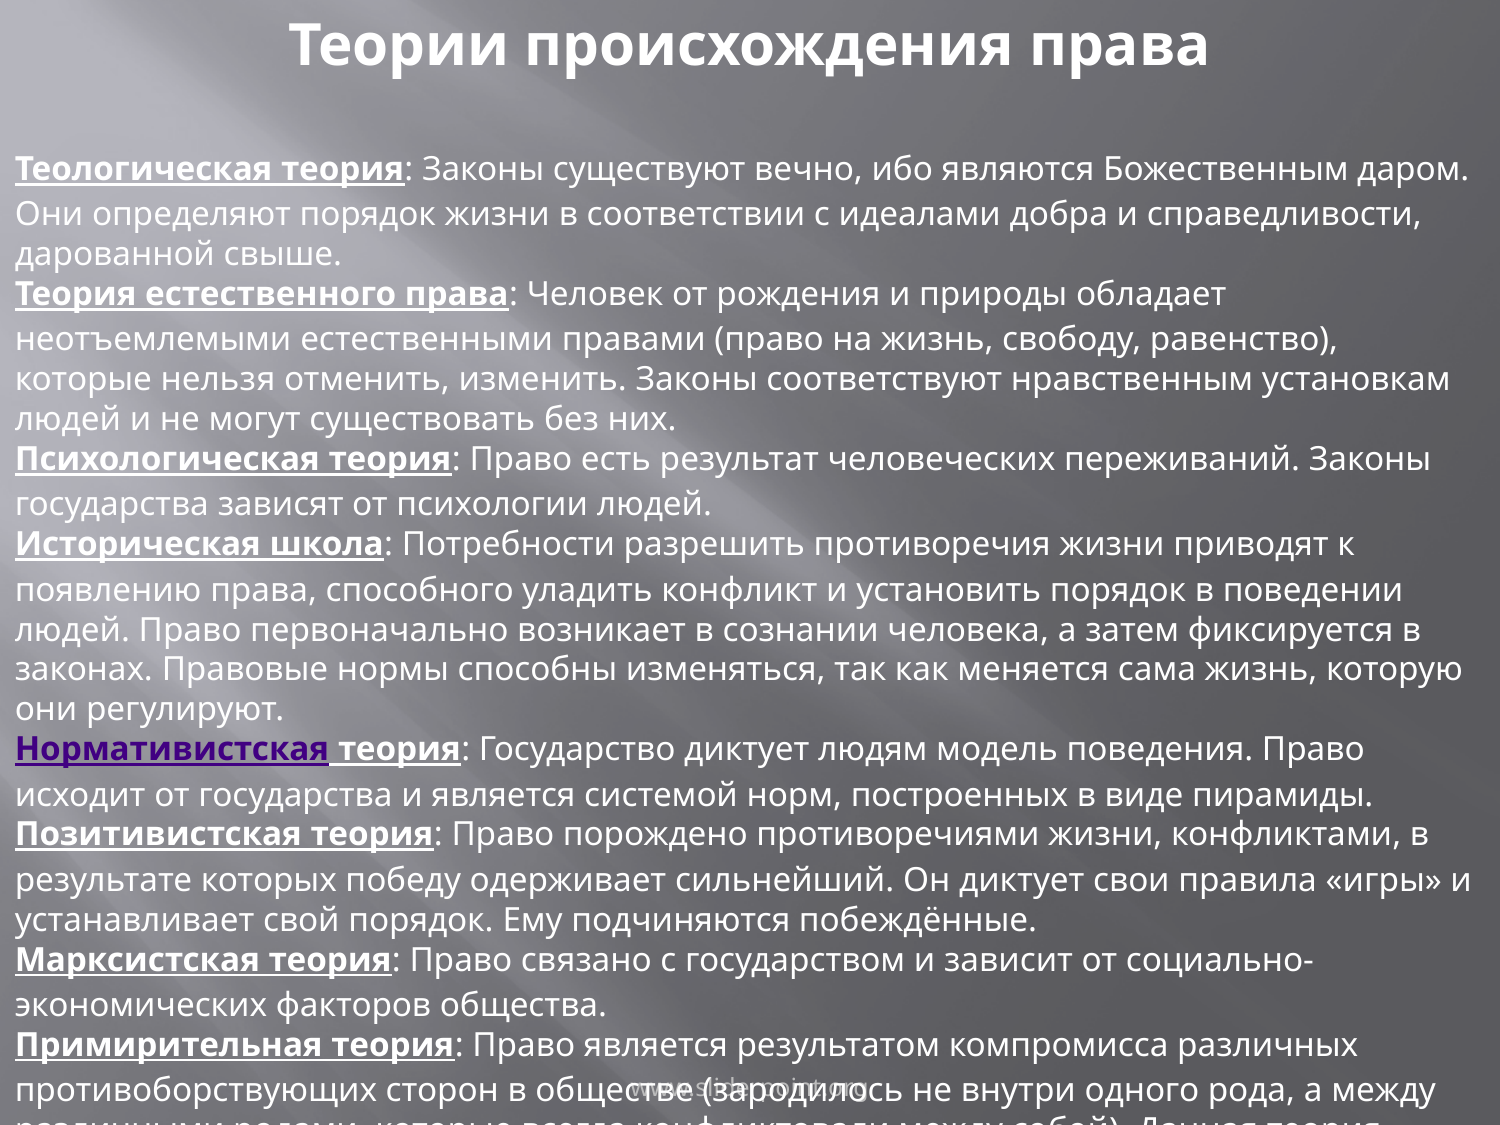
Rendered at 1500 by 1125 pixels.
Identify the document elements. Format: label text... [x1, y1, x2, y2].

text_box Теории происхождения права Теологическая теория: Законы существуют вечно, ибо являются Божественным даром. Они определяют порядок жизни в соответствии с идеалами добра и справедливости, дарованной свыше. Теория естественного права: Человек от рождения и природы обладает неотъемлемыми естественными правами (право на жизнь, свободу, равенство), которые нельзя отменить, изменить. Законы соответствуют нравственным установкам людей и не могут существовать без них. Психологическая теория: Право есть результат человеческих переживаний. Законы государства зависят от психологии людей. Историческая школа: Потребности разрешить противоречия жизни приводят к появлению права, способного уладить конфликт и установить порядок в поведении людей. Право первоначально возникает в сознании человека, а затем фиксируется в законах. Правовые нормы способны изменяться, так как меняется сама жизнь, которую они регулируют. Нормативистская теория: Государство диктует людям модель поведения. Право исходит от государства и является системой норм, построенных в виде пирамиды. Позитивистская теория: Право порождено противоречиями жизни, конфликтами, в результате которых победу одерживает сильнейший. Он диктует свои правила «игры» и устанавливает свой порядок. Ему подчиняются побеждённые. Марксистская теория: Право связано с государством и зависит от социально-экономических факторов общества. Примирительная теория: Право является результатом компромисса различных противоборствующих сторон в обществе (зародилось не внутри одного рода, а между различными родами, которые всегда конфликтовали между собой). Данная теория очень популярна в доктрине западных стран Регулятивная теория: Право образовалось с момента, когда у общества возникла потребность по упорядочиванию своих отношений, необходимого для единства государства. [0, 0, 1500, 1125]
footer www.sliderpoint.org [512, 1052, 988, 1113]
